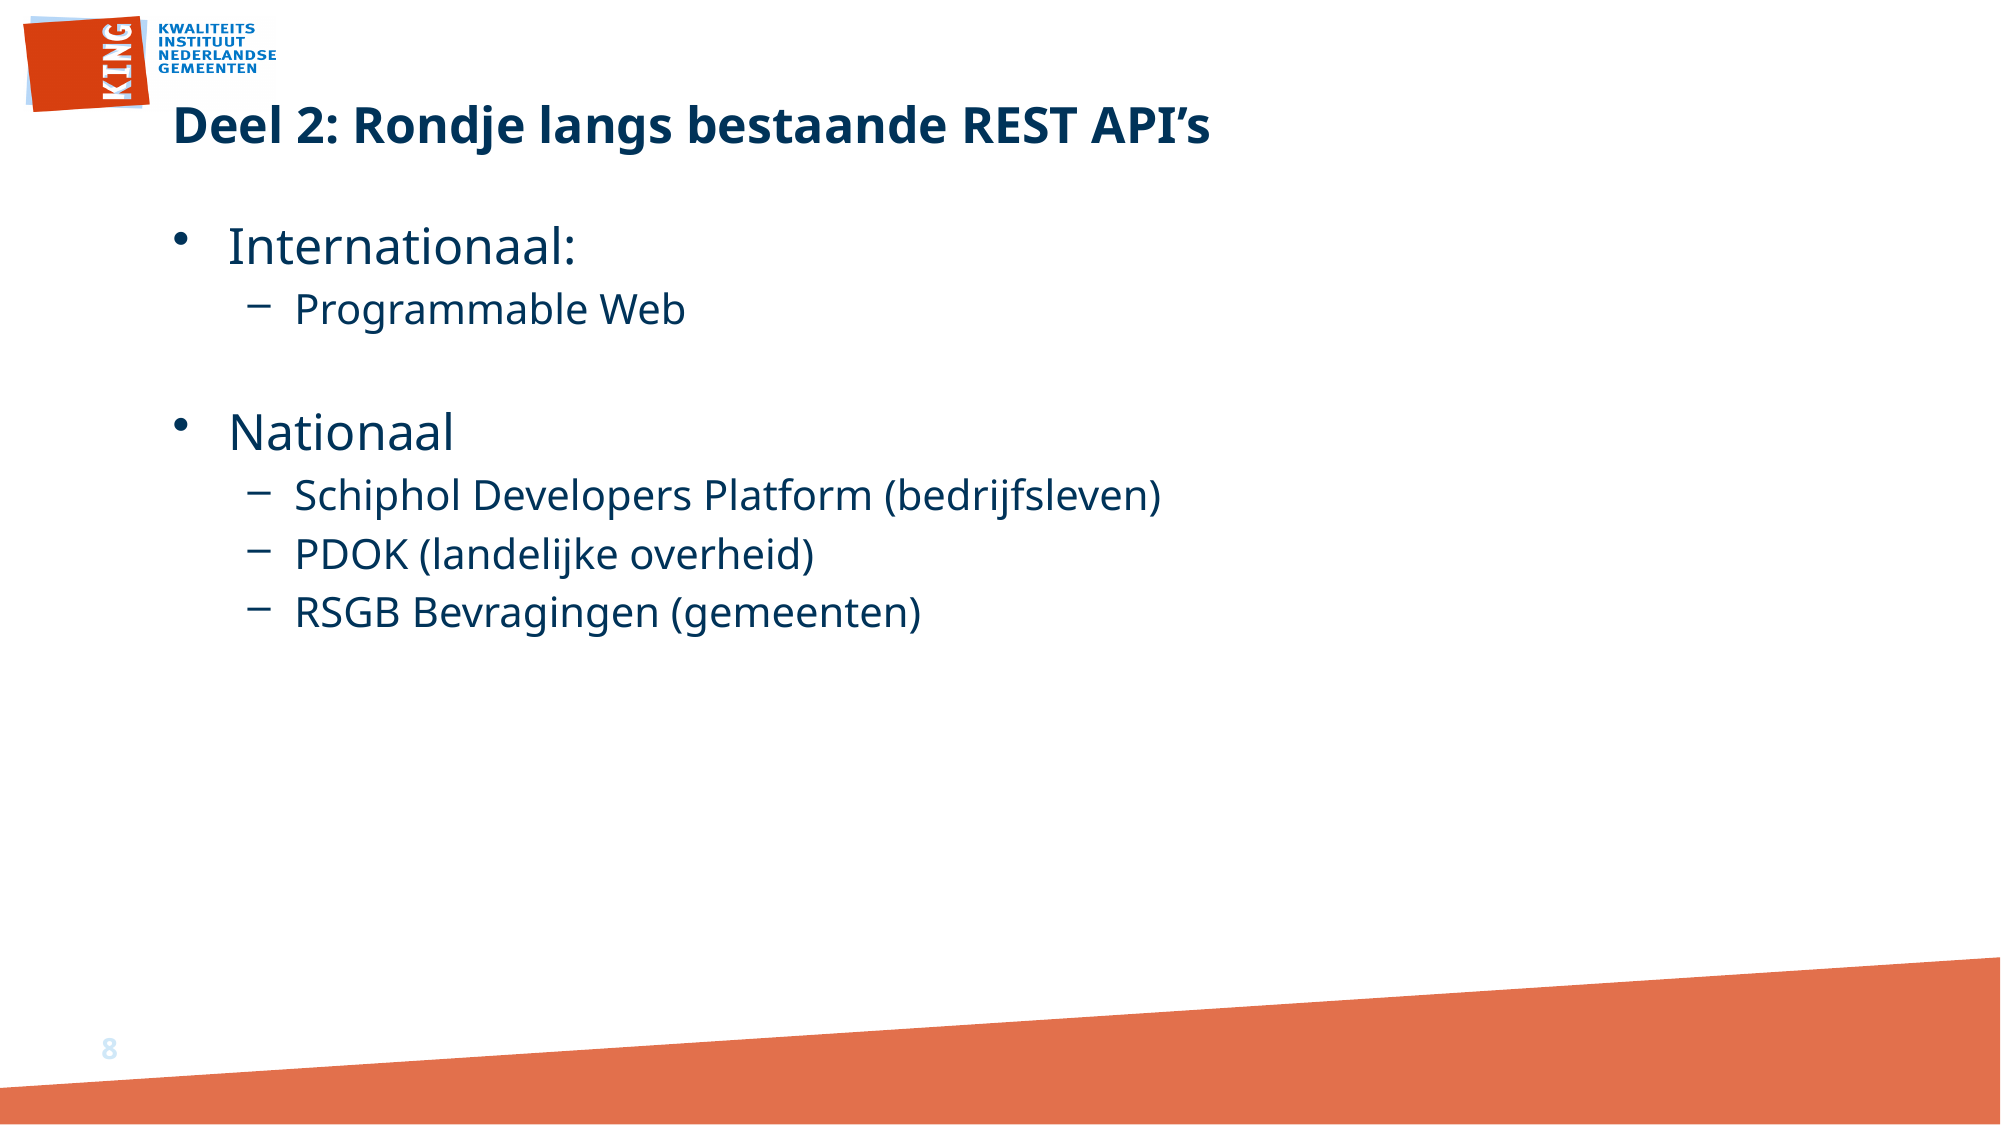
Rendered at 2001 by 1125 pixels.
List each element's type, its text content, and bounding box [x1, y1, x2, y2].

title Deel 2: Rondje langs bestaande REST API’s [157, 88, 1843, 206]
list Internationaal: Programmable Web Nationaal Schiphol Developers Platform (bedrijfsleven) PDOK (landelijke overheid) RSGB Bevragingen (gemeenten) [157, 206, 1843, 963]
slide_number 8 [86, 1023, 229, 1071]
picture [23, 16, 276, 112]
